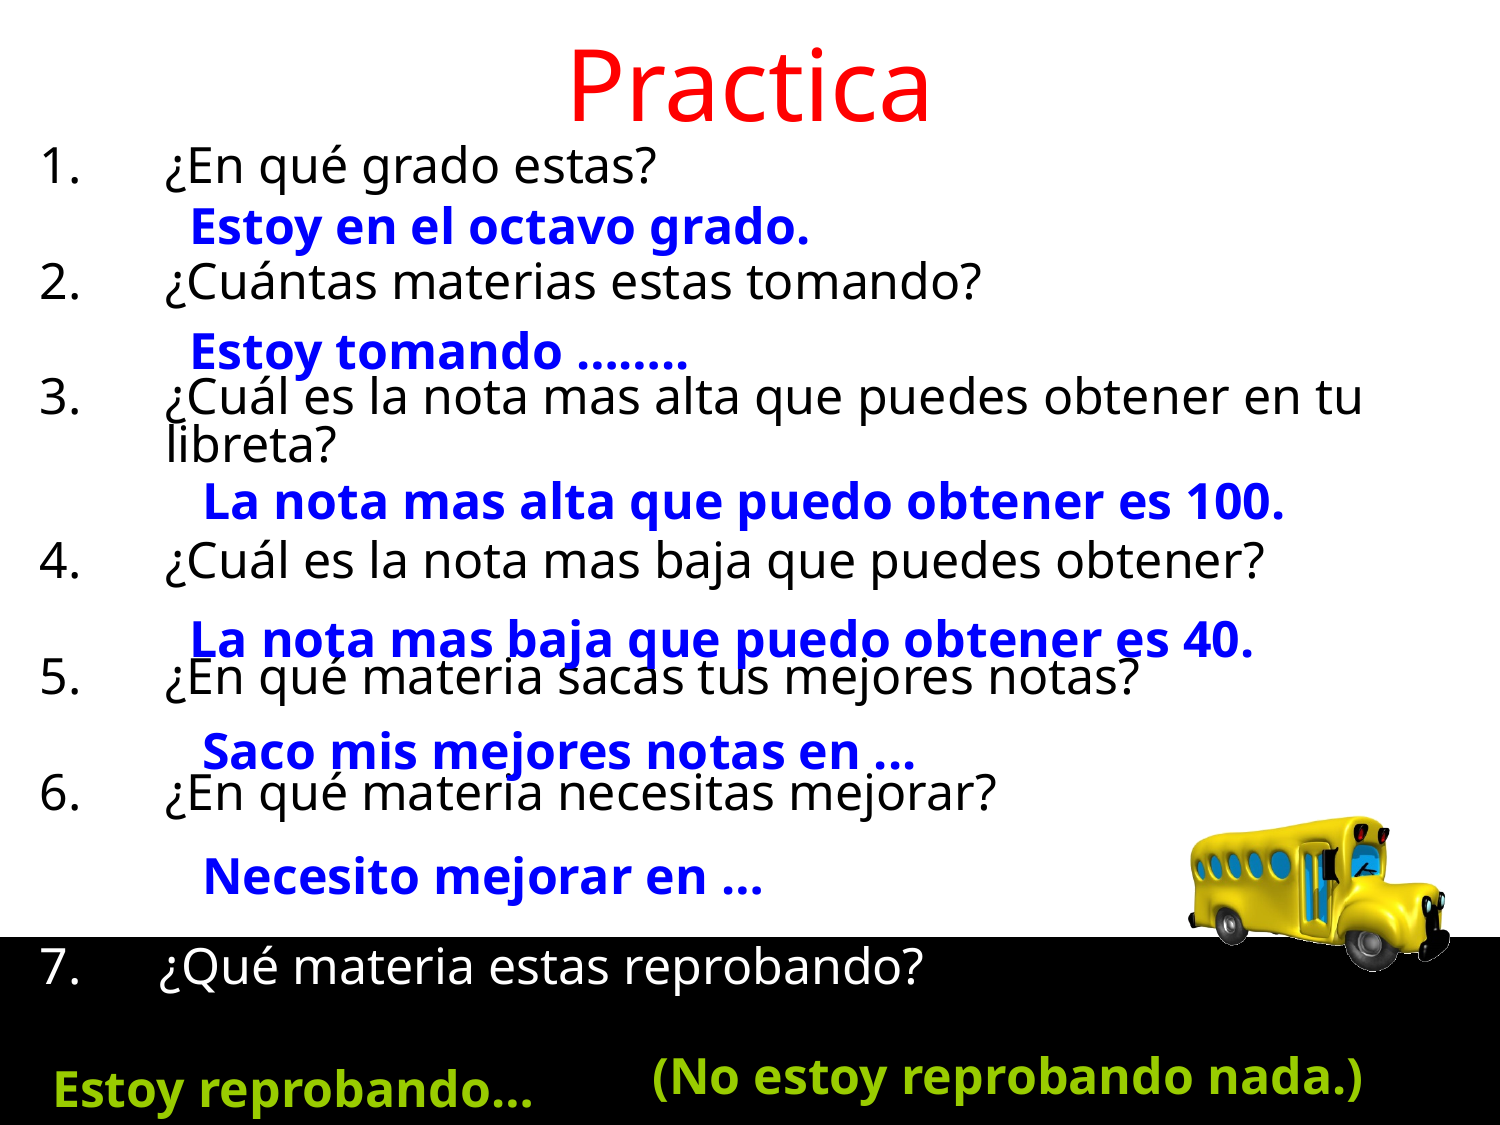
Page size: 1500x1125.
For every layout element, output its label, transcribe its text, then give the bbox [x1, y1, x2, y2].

text_box Estoy en el octavo grado. [174, 187, 1050, 263]
text_box Saco mis mejores notas en ... [187, 712, 1063, 788]
text_box Estoy tomando …….. [174, 312, 1050, 388]
text_box Necesito mejorar en … [187, 837, 1063, 913]
text_box La nota mas baja que puedo obtener es 40. [174, 599, 1425, 675]
title Practica [75, 0, 1425, 137]
text_box Estoy reprobando… [37, 1049, 638, 1125]
text_box (No estoy reprobando nada.) [637, 1037, 1500, 1113]
text_box La nota mas alta que puedo obtener es 100. [187, 462, 1463, 538]
list ¿En qué grado estas? ¿Cuántas materias estas tomando? ¿Cuál es la nota mas alta que puedes obtener en tu libreta? ¿Cuál es la nota mas baja que puedes obtener? ¿En qué materia sacas tus mejores notas? ¿En qué materia necesitas mejorar? 7. ¿Qué materia estas reprobando? [24, 137, 1463, 1100]
